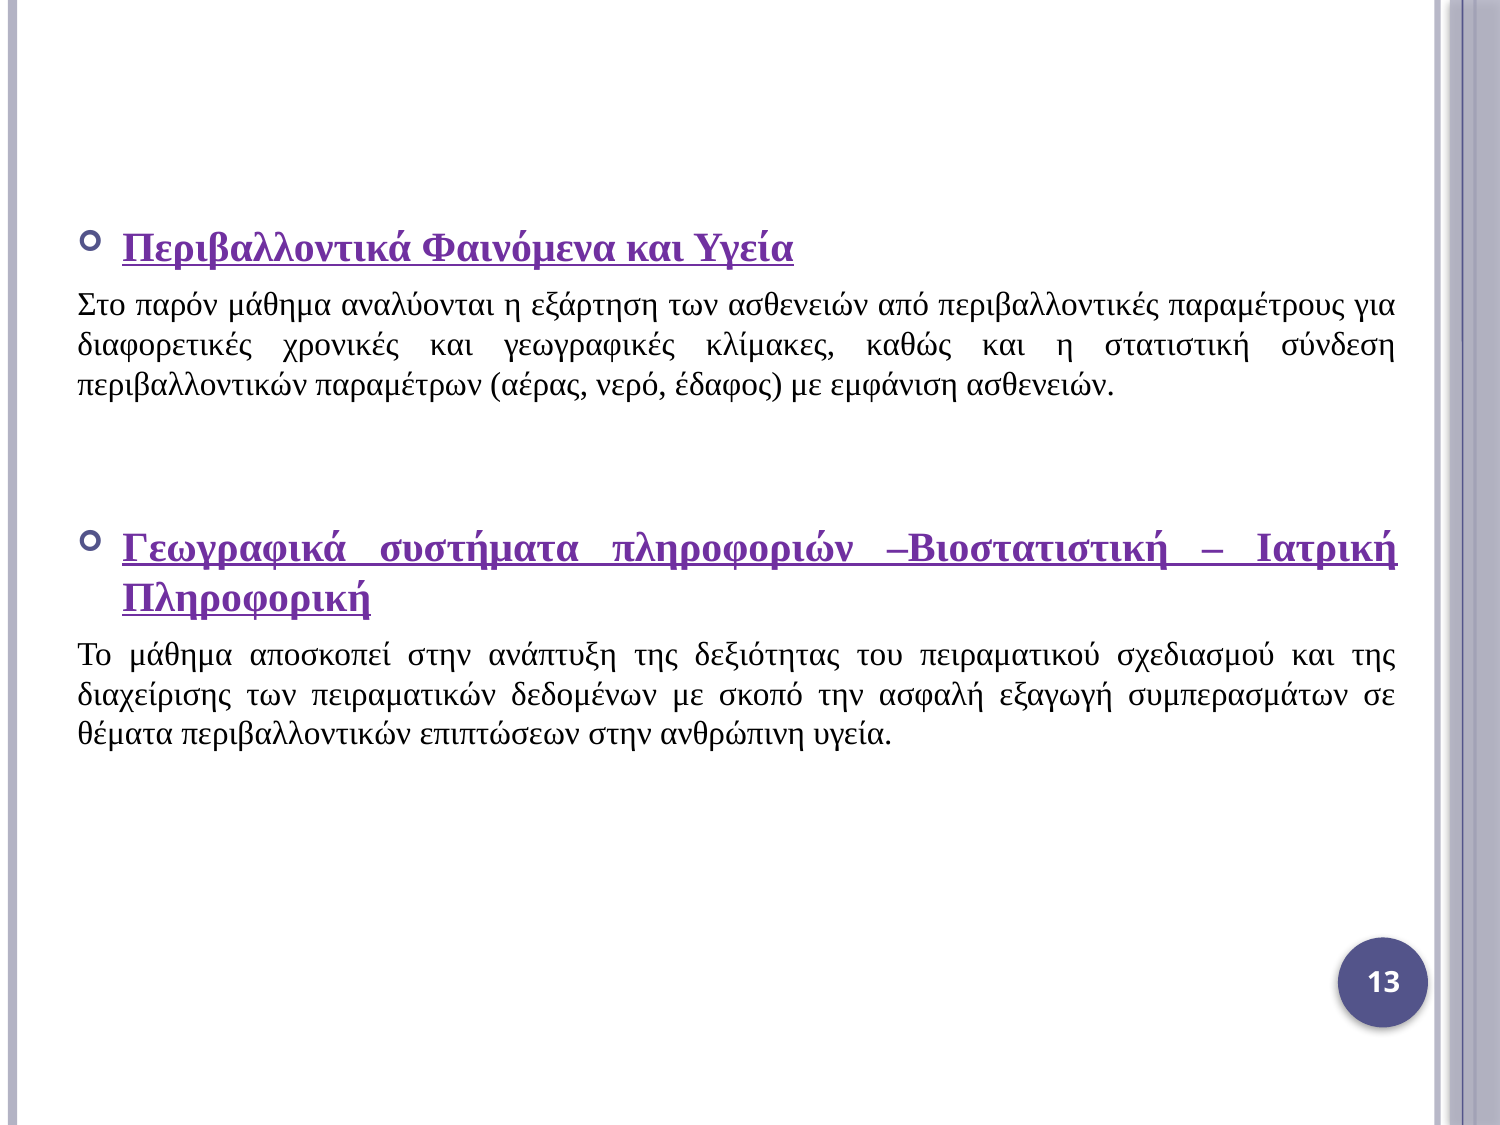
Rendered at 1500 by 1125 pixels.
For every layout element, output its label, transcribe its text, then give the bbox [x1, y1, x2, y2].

list Περιβαλλοντικά Φαινόμενα και Υγεία Στο παρόν μάθημα αναλύονται η εξάρτηση των ασθενειών από περιβαλλοντικές παραμέτρους για διαφορετικές χρονικές και γεωγραφικές κλίμακες, καθώς και η στατιστική σύνδεση περιβαλλοντικών παραμέτρων (αέρας, νερό, έδαφος) με εμφάνιση ασθενειών. Γεωγραφικά συστήματα πληροφοριών –Βιοστατιστική – Ιατρική Πληροφορική Το μάθημα αποσκοπεί στην ανάπτυξη της δεξιότητας του πειραματικού σχεδιασμού και της διαχείρισης των πειραματικών δεδομένων με σκοπό την ασφαλή εξαγωγή συμπερασμάτων σε θέματα περιβαλλοντικών επιπτώσεων στην ανθρώπινη υγεία. [62, 212, 1413, 900]
slide_number 13 [1333, 940, 1434, 1027]
